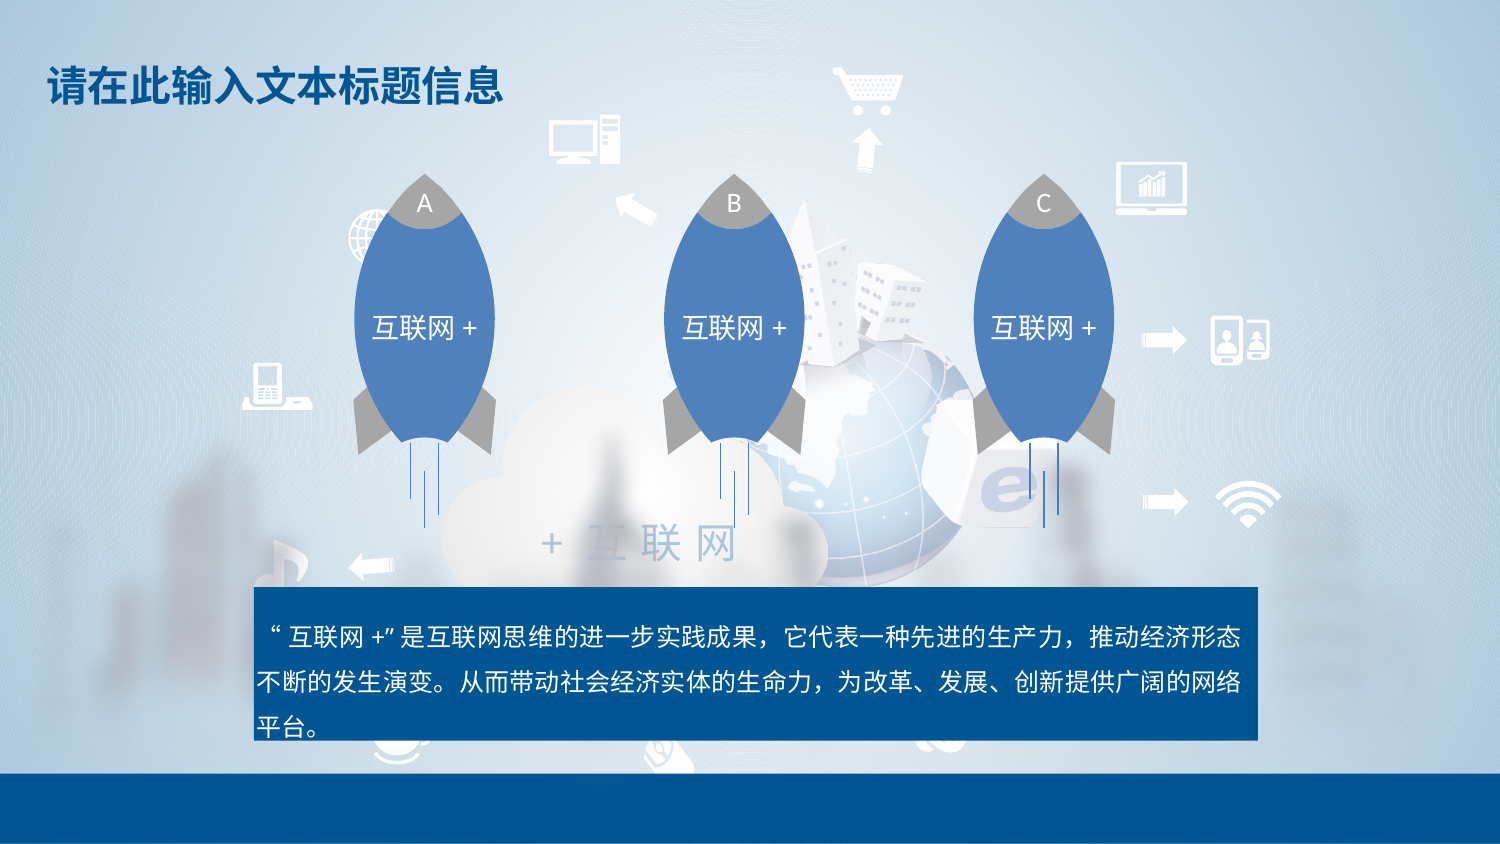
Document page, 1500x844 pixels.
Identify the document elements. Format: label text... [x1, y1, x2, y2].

text_box [768, 387, 808, 457]
text_box C [1006, 172, 1082, 227]
text_box [1077, 386, 1118, 457]
text_box 互联网+ [662, 210, 807, 445]
text_box 互联网+ [971, 210, 1117, 445]
text_box [252, 585, 1260, 743]
text_box A [386, 172, 464, 227]
text_box [351, 387, 391, 457]
text_box [660, 386, 701, 457]
text_box B [696, 172, 773, 227]
text_box [970, 387, 1010, 457]
text_box “互联网+”是互联网思维的进一步实践成果，它代表一种先进的生产力，推动经济形态不断的发生演变。从而带动社会经济实体的生命力，为改革、发展、创新提供广阔的网络平台。 [242, 598, 1258, 749]
text_box 互联网+ [352, 210, 497, 445]
text_box [458, 386, 499, 457]
